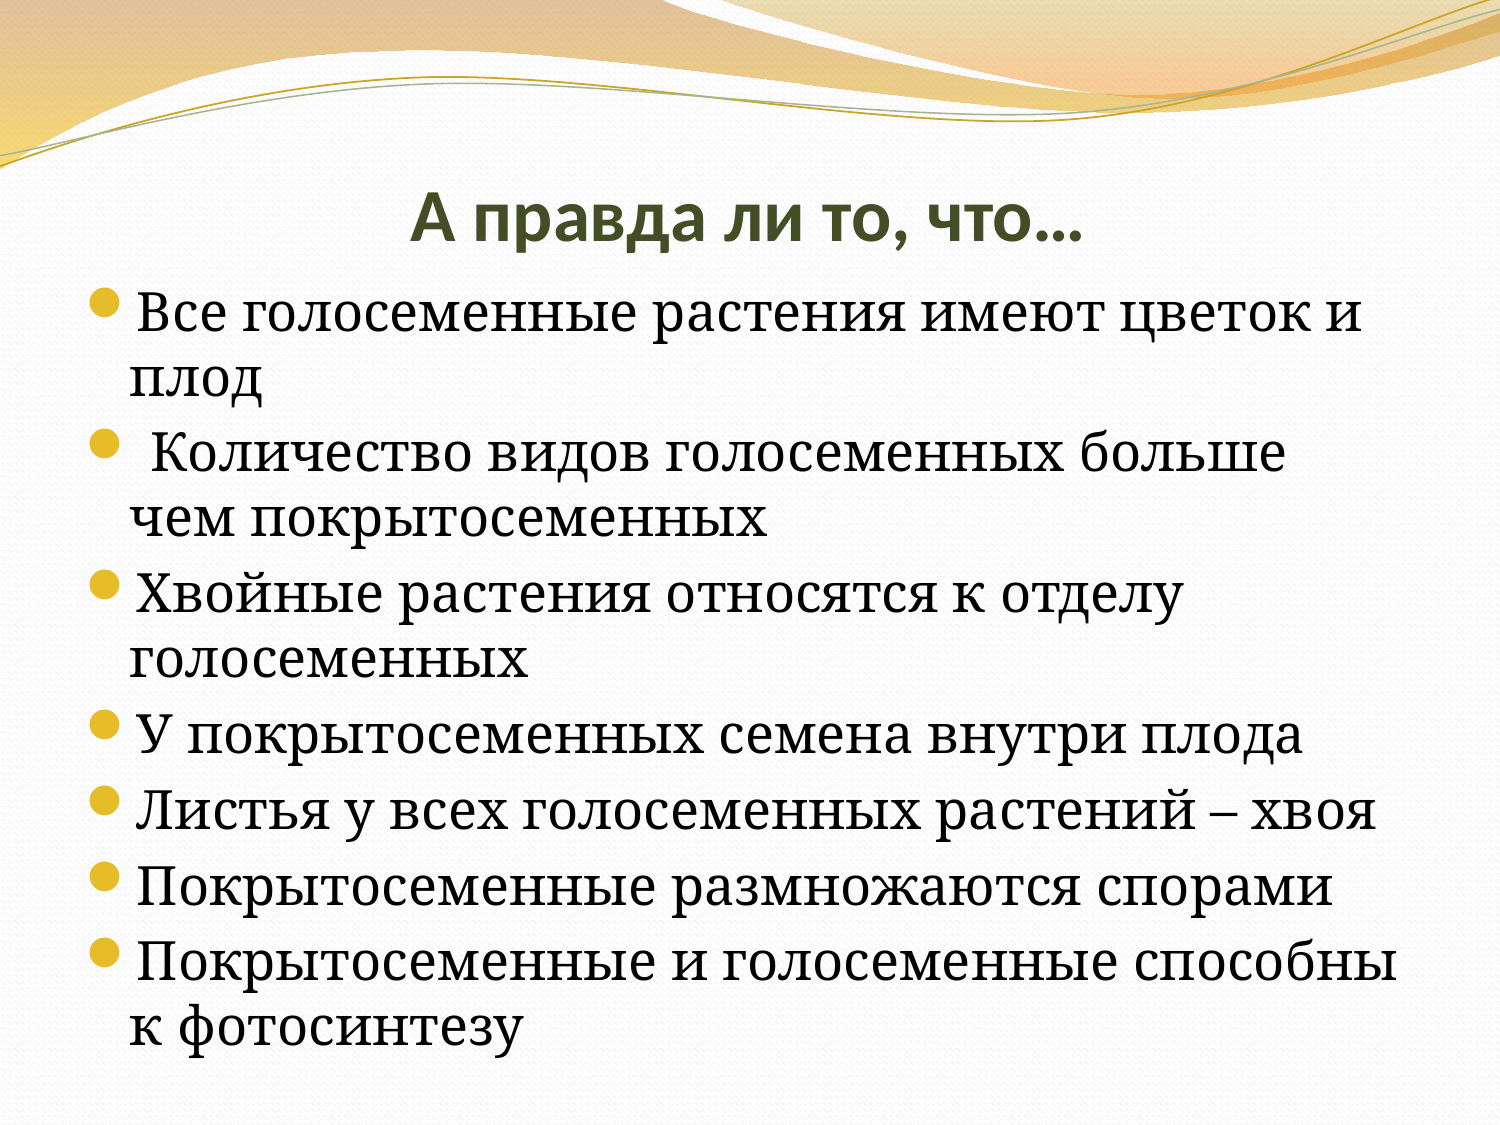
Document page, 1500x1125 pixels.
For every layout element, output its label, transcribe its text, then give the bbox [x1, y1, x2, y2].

title А правда ли то, что… [81, 152, 1433, 257]
list Все голосеменные растения имеют цветок и плод Количество видов голосеменных больше чем покрытосеменных Хвойные растения относятся к отделу голосеменных У покрытосеменных семена внутри плода Листья у всех голосеменных растений – хвоя Покрытосеменные размножаются спорами Покрытосеменные и голосеменные способны к фотосинтезу [70, 269, 1421, 1026]
